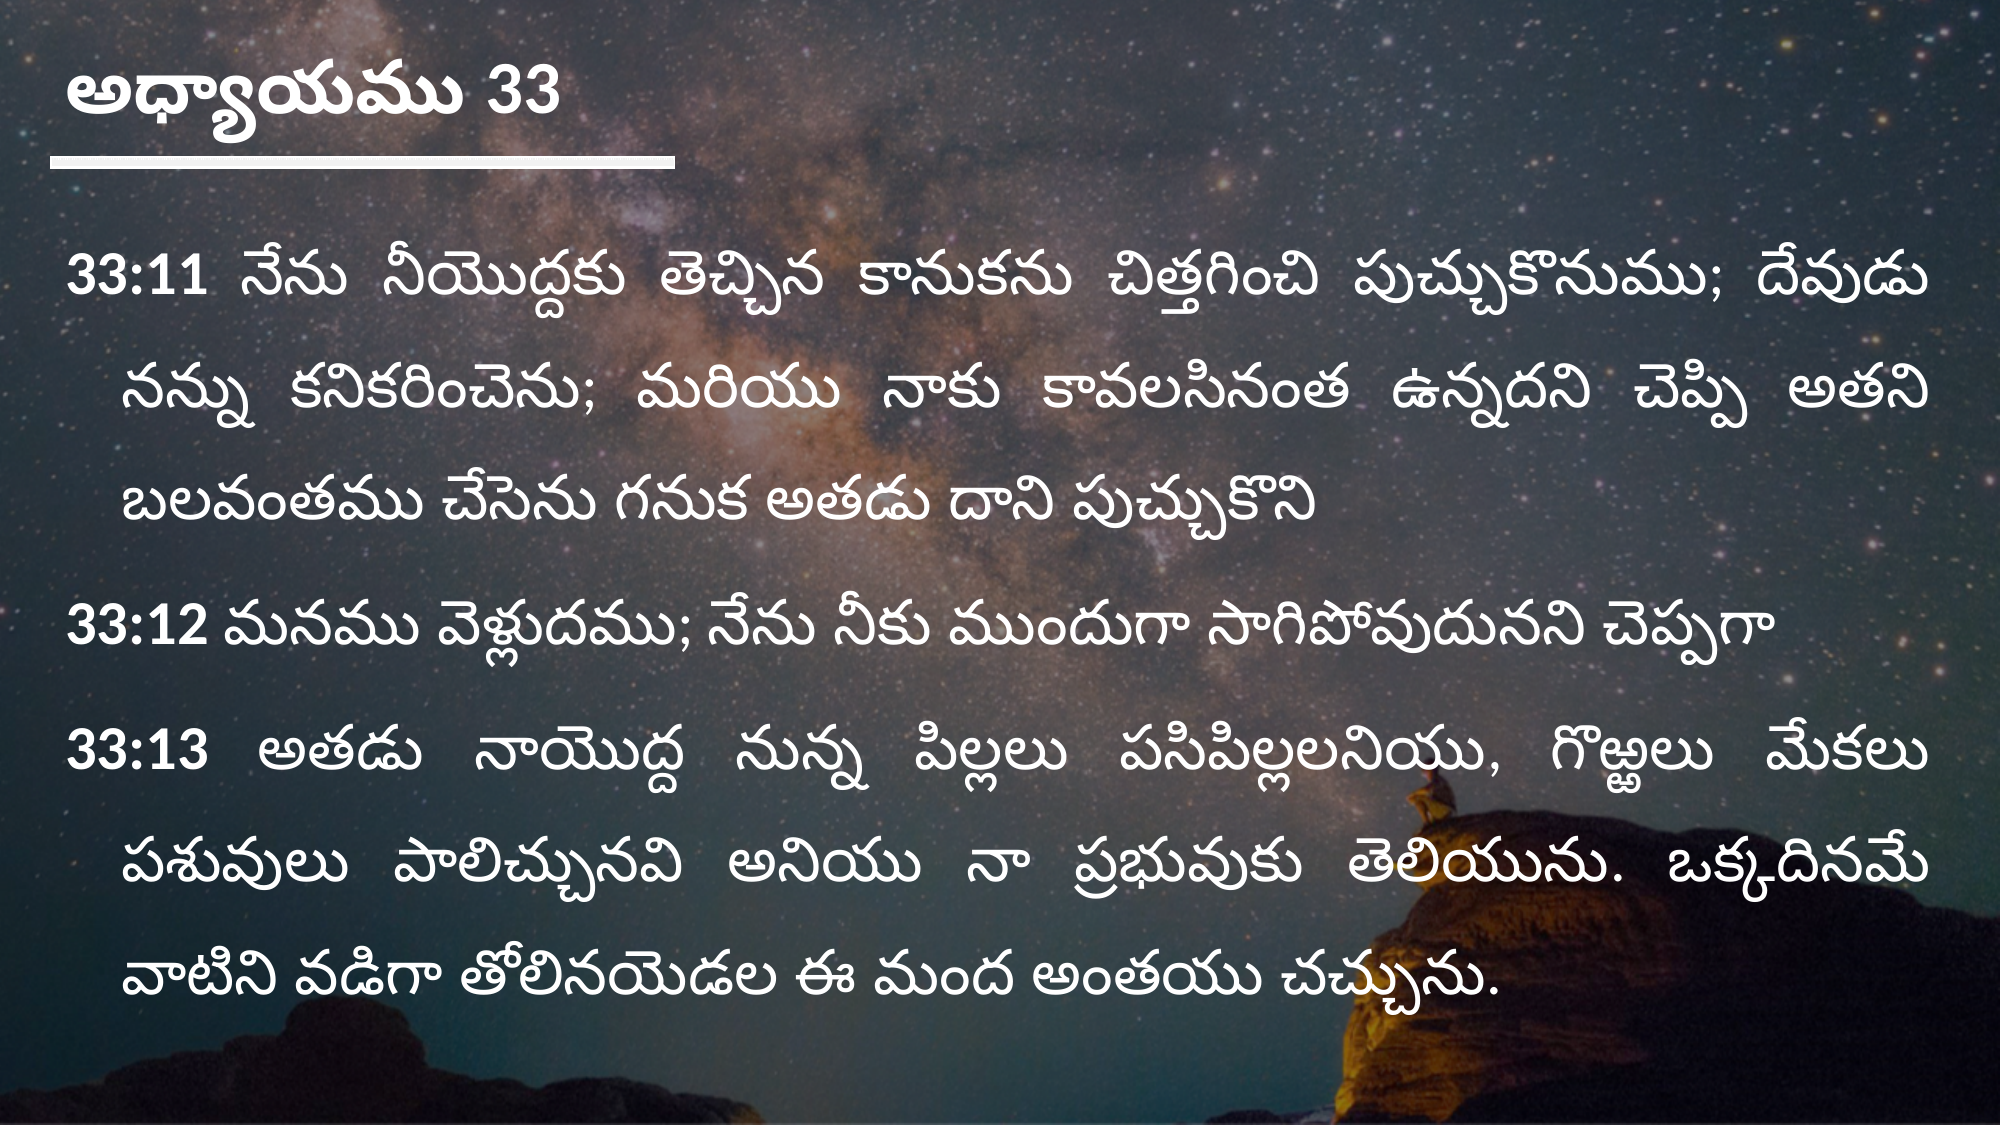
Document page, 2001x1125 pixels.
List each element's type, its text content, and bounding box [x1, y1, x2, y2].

title అధ్యాయము 33 [50, 0, 1925, 167]
list 33:11 నేను నీయొద్దకు తెచ్చిన కానుకను చిత్తగించి పుచ్చుకొనుము; దేవుడు నన్ను కనికరించెను; మరియు నాకు కావలసినంత ఉన్నదని చెప్పి అతని బలవంతము చేసెను గనుక అతడు దాని పుచ్చుకొని 33:12 మనము వెళ్లుదము; నేను నీకు ముందుగా సాగిపోవుదునని చెప్పగా 33:13 అతడు నాయొద్ద నున్న పిల్లలు పసిపిల్లలనియు, గొఱ్ఱలు మేకలు పశువులు పాలిచ్చునవి అనియు నా ప్రభువుకు తెలియును. ఒక్కదినమే వాటిని వడిగా తోలినయెడల ఈ మంద అంతయు చచ్చును. [50, 187, 1946, 1063]
picture [0, 0, 2000, 1125]
